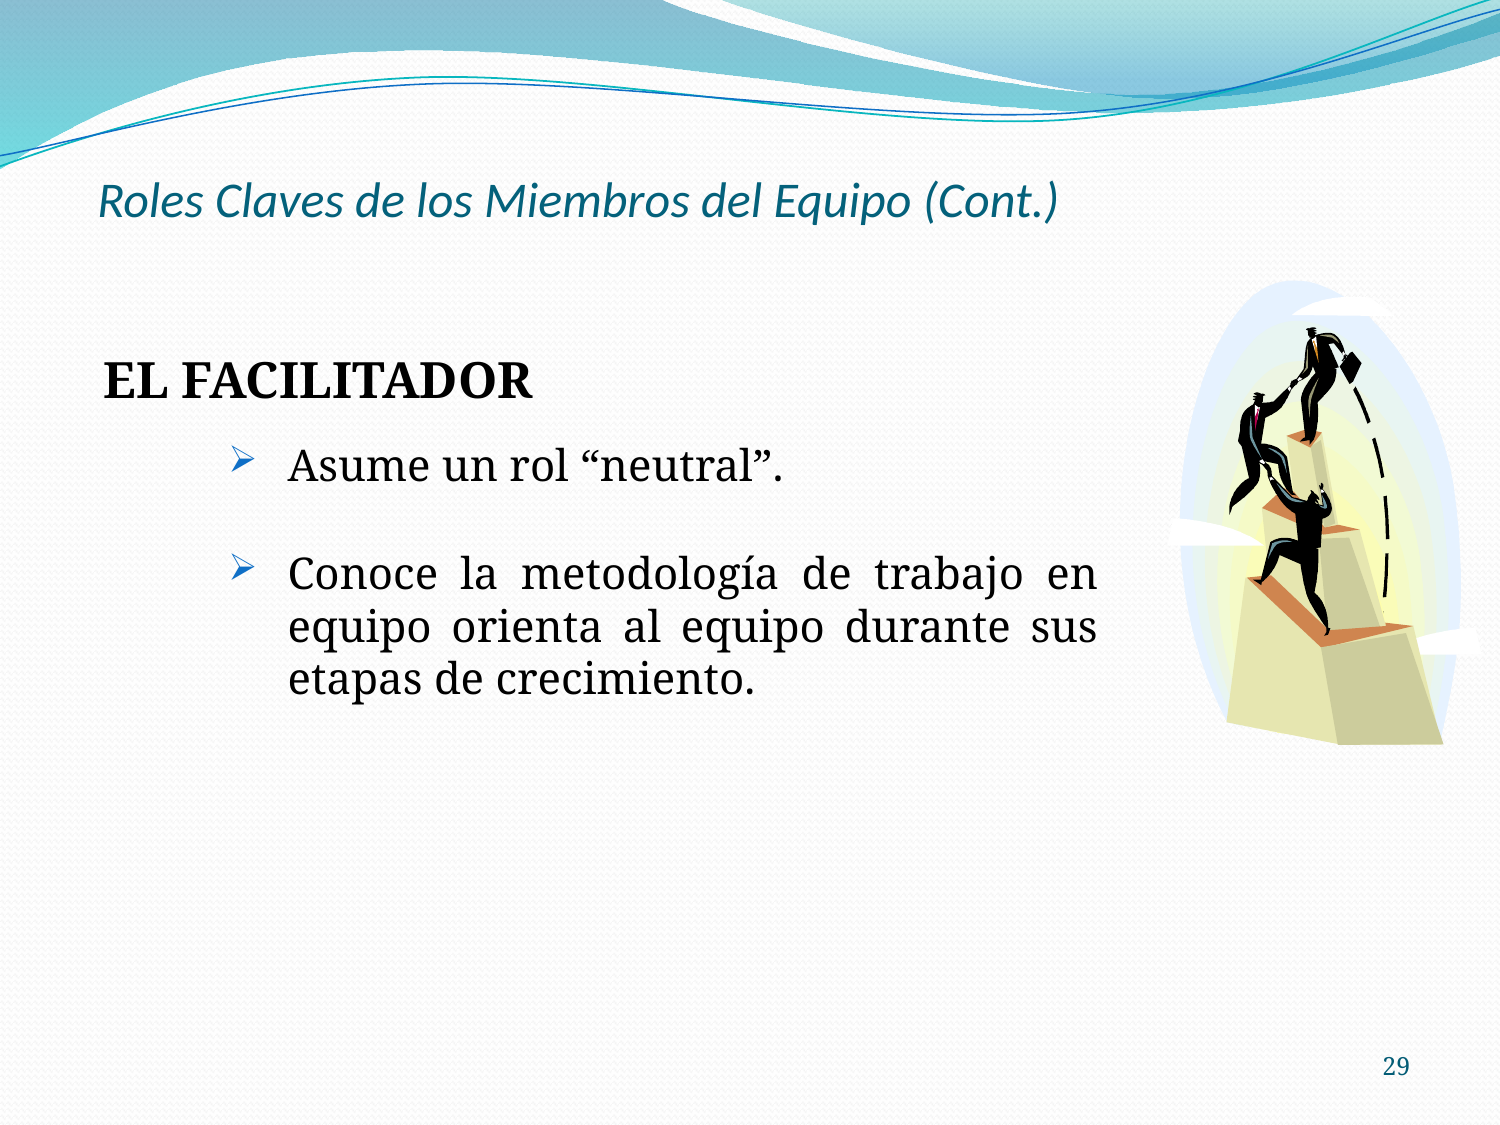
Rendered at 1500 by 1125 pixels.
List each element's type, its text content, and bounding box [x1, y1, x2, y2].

list EL FACILITADOR Asume un rol “neutral”. Conoce la metodología de trabajo en equipo orienta al equipo durante sus etapas de crecimiento. [88, 280, 1114, 856]
title Roles Claves de los Miembros del Equipo (Cont.) [82, 93, 1426, 235]
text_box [1162, 274, 1500, 763]
slide_number 29 [1050, 1042, 1426, 1103]
